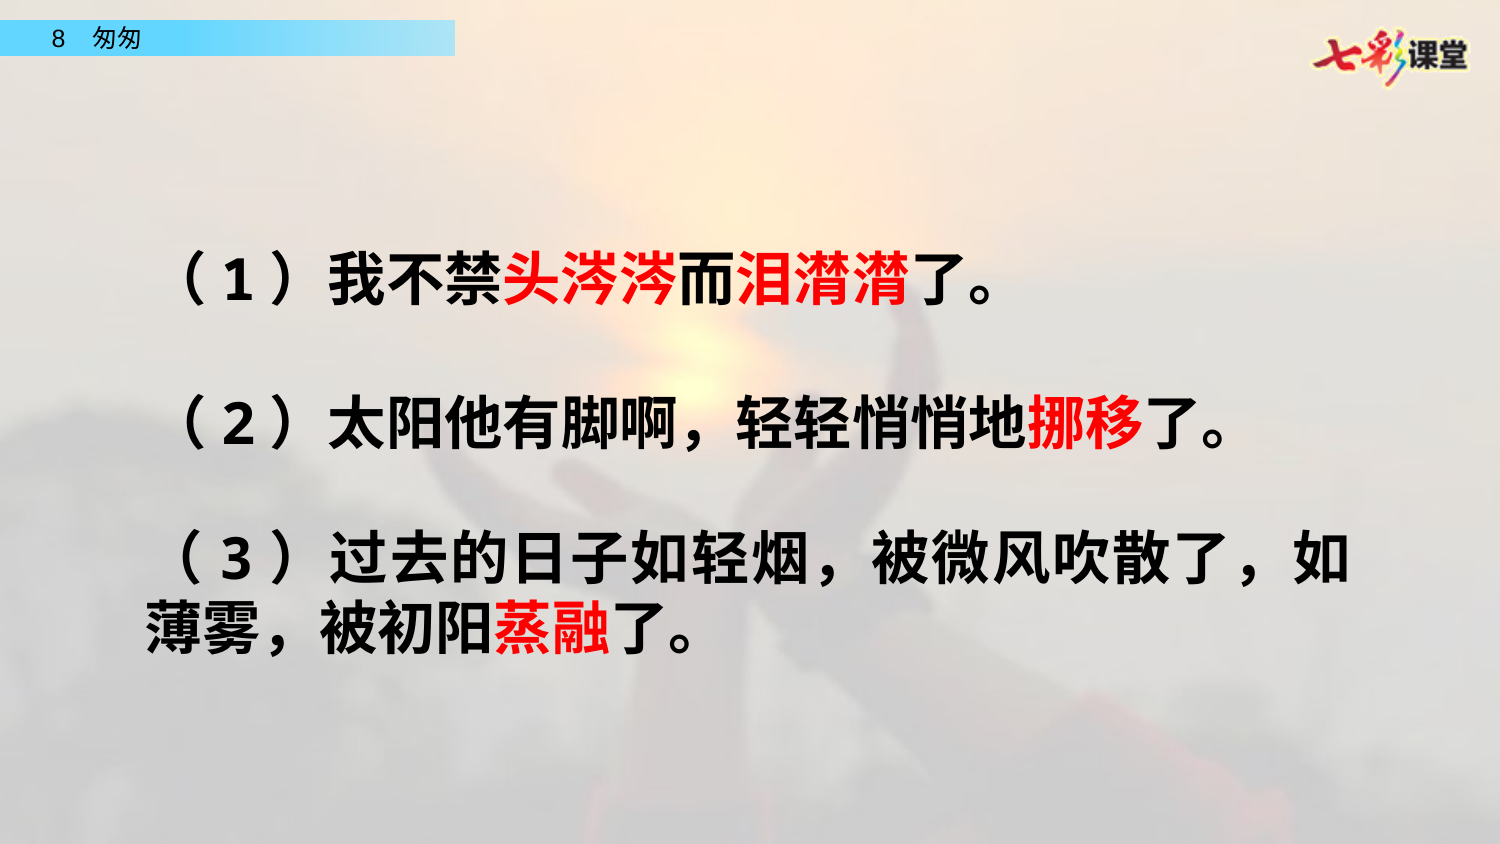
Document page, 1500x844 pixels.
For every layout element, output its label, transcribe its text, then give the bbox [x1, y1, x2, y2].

picture [0, 0, 1500, 844]
text_box （3）过去的日子如轻烟，被微风吹散了，如薄雾，被初阳蒸融了。 [129, 513, 1367, 669]
text_box （1）我不禁头涔涔而泪潸潸了。 [133, 234, 1471, 390]
text_box （2）太阳他有脚啊，轻轻悄悄地挪移了。 [133, 378, 1317, 464]
